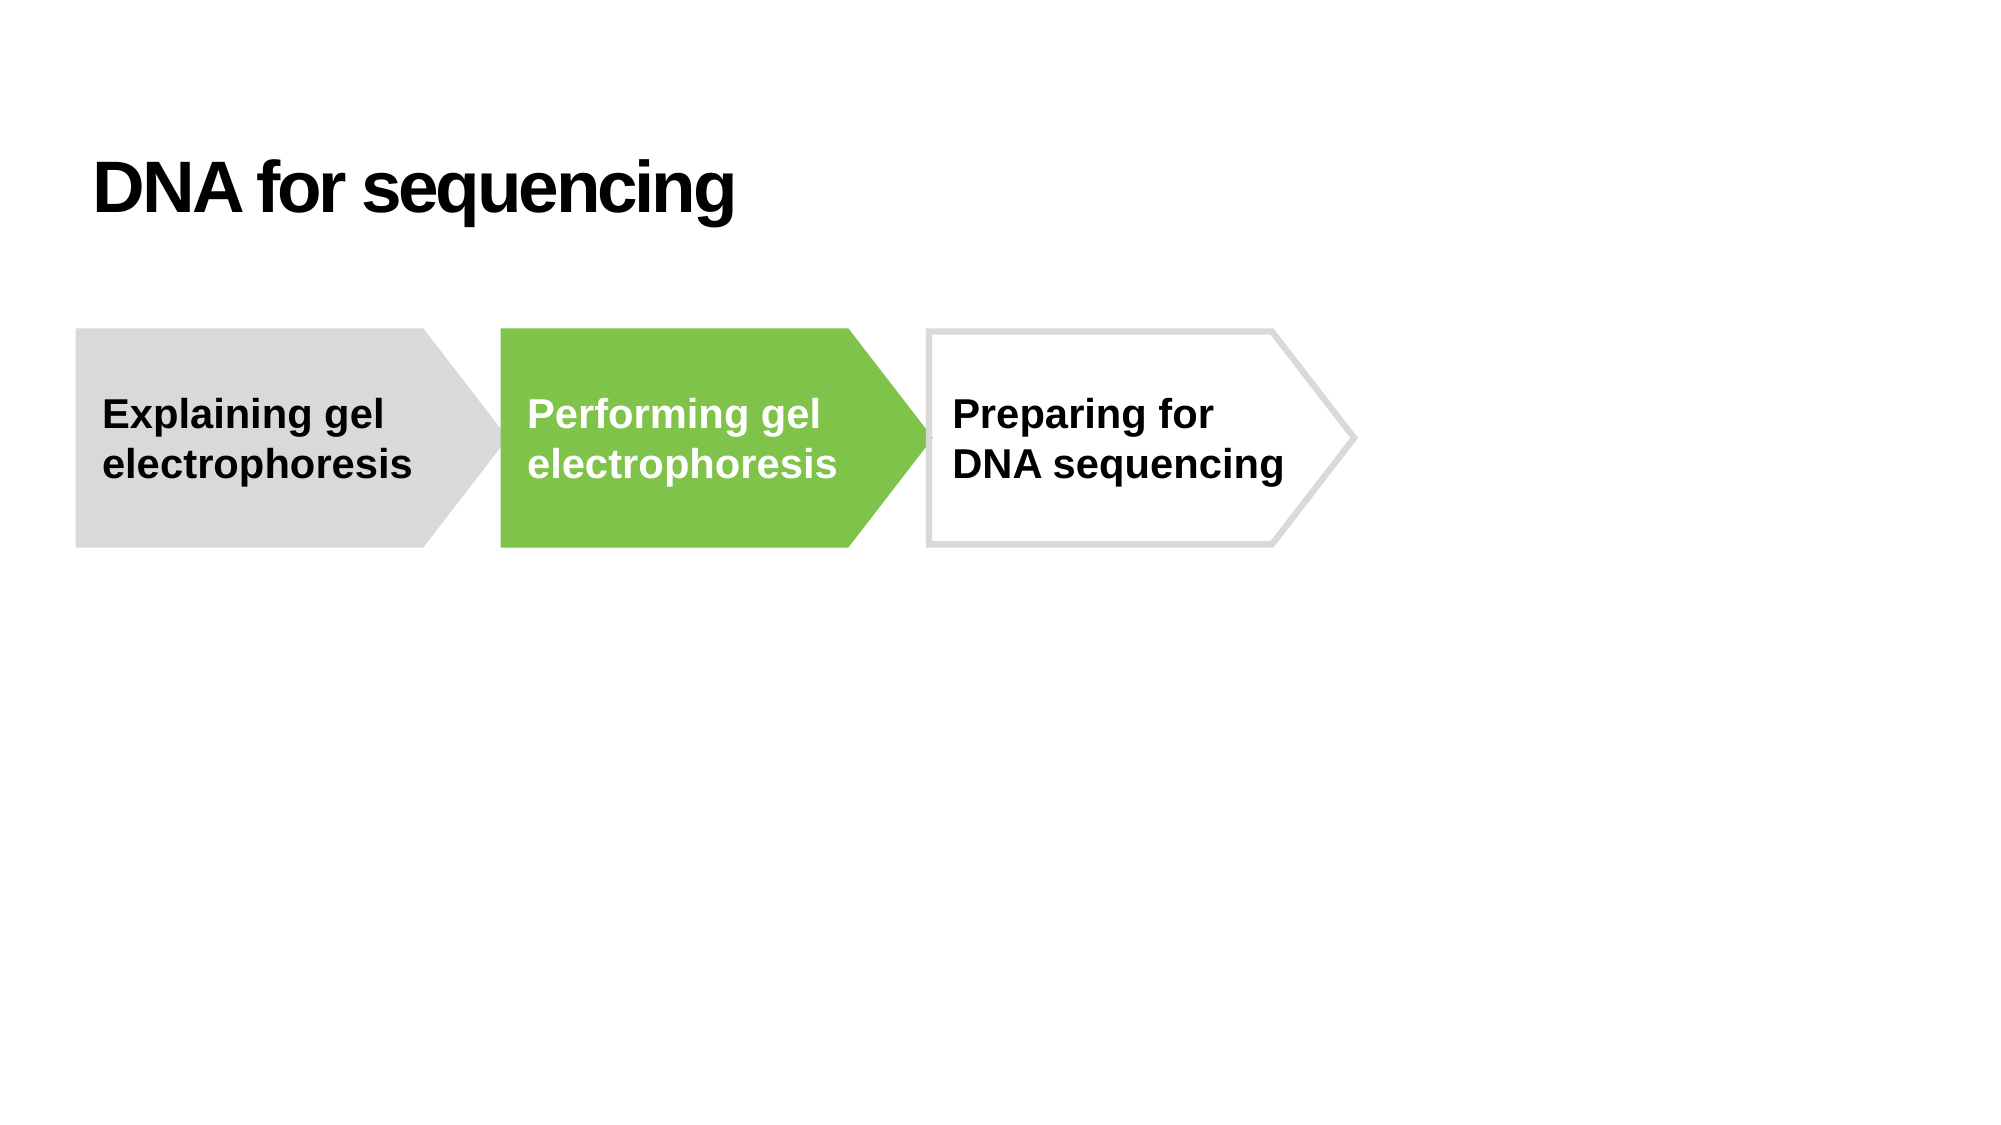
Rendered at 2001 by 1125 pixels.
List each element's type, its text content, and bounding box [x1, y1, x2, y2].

title DNA for sequencing [77, 156, 1922, 313]
text_box Performing gel electrophoresis [512, 379, 876, 495]
text_box Explaining gel electrophoresis [87, 379, 450, 495]
text_box Preparing for DNA sequencing [937, 379, 1301, 495]
text_box [502, 330, 927, 546]
text_box [77, 330, 502, 546]
text_box [927, 330, 1356, 546]
